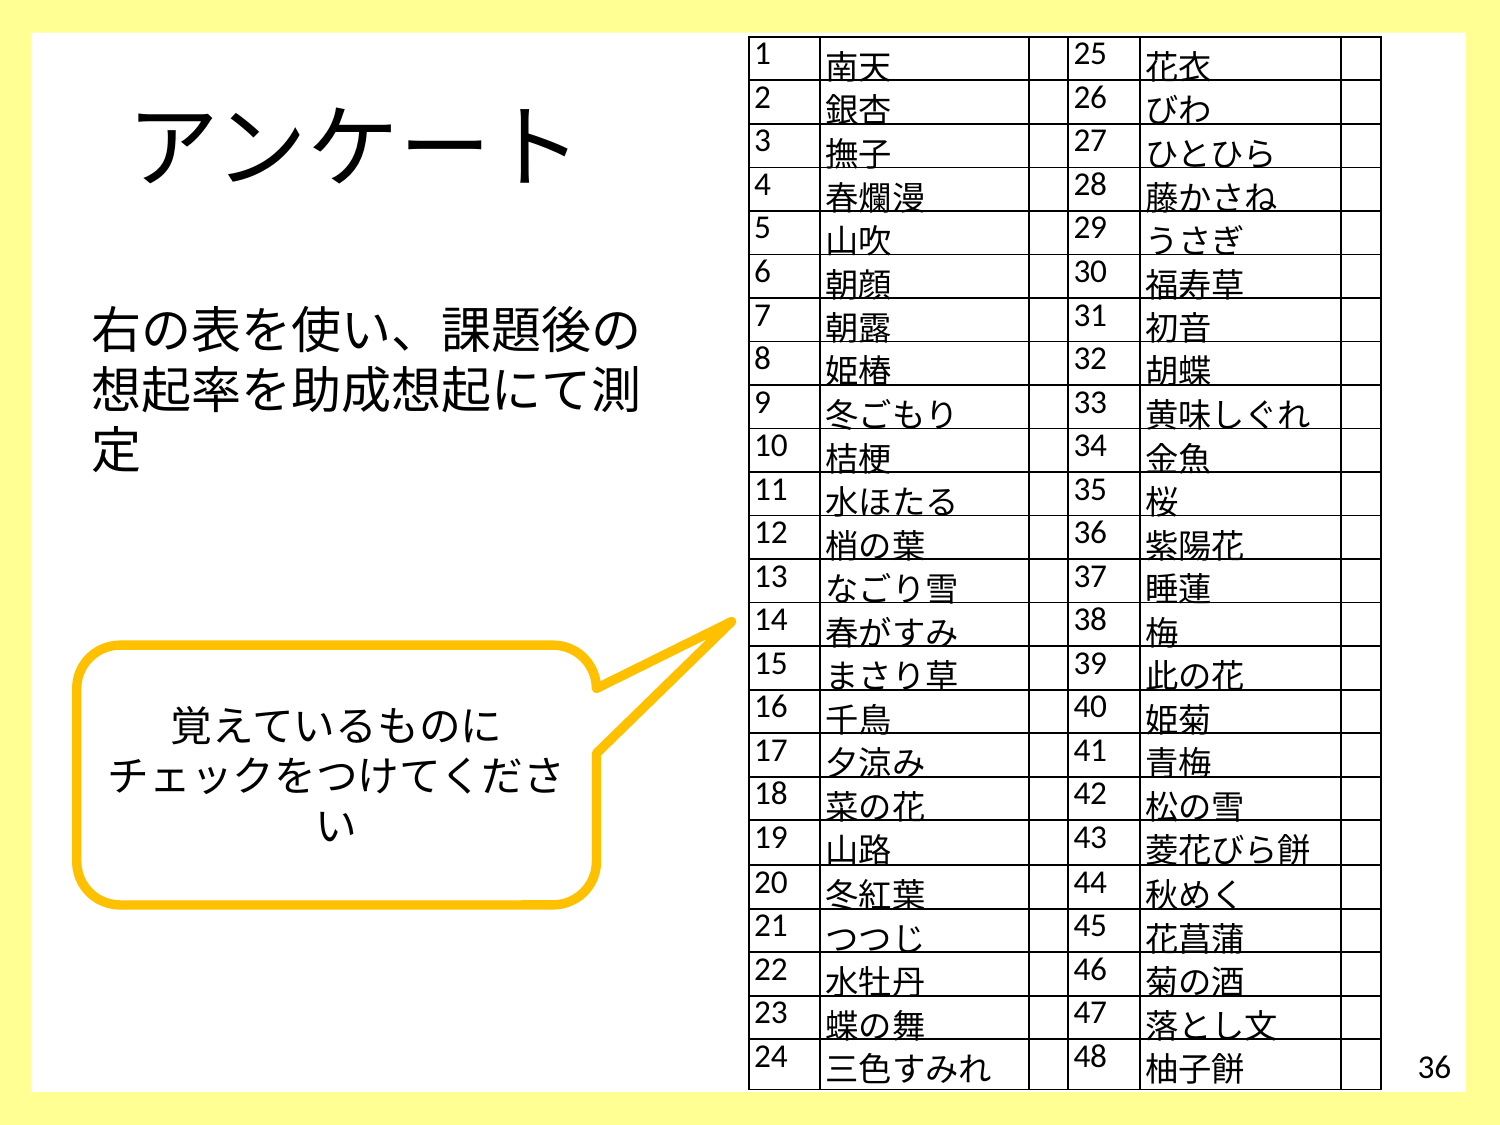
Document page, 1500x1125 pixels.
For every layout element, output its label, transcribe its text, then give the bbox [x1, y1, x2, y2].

table_cell 春がすみ [821, 603, 1028, 645]
table_header [1030, 38, 1067, 79]
table_cell [1030, 255, 1067, 297]
table_cell 18 [750, 778, 819, 819]
table_cell 冬紅葉 [821, 866, 1028, 908]
table_cell [1342, 997, 1380, 1038]
table_cell 山路 [821, 821, 1028, 864]
table_cell 金魚 [1141, 429, 1340, 471]
table_cell 20 [750, 866, 819, 908]
table_cell 40 [1069, 691, 1139, 732]
table_cell つつじ [821, 910, 1028, 951]
table_cell 13 [750, 560, 819, 602]
table_cell 水ほたる [821, 473, 1028, 515]
text_box 覚えているものに チェックをつけてください [74, 619, 734, 908]
table_cell [1030, 1040, 1067, 1089]
table_cell [1342, 386, 1380, 428]
table_cell 菱花びら餅 [1141, 821, 1340, 864]
table_cell 26 [1069, 81, 1139, 123]
table_cell 21 [750, 910, 819, 951]
table_cell 4 [750, 168, 819, 210]
table_cell 冬ごもり [821, 386, 1028, 428]
table_cell 35 [1069, 473, 1139, 515]
slide_number 36 [1387, 1035, 1467, 1090]
table_cell うさぎ [1141, 212, 1340, 254]
table_cell 福寿草 [1141, 255, 1340, 297]
table_cell [1030, 168, 1067, 210]
table_cell [1342, 560, 1380, 602]
table_header [1342, 38, 1380, 79]
table_cell 姫椿 [821, 342, 1028, 384]
table_cell [1030, 125, 1067, 167]
table_cell [1342, 953, 1380, 995]
table_cell 紫陽花 [1141, 516, 1340, 558]
table_cell 水牡丹 [821, 953, 1028, 995]
table_cell 39 [1069, 647, 1139, 689]
table_header 花衣 [1141, 38, 1340, 79]
table_cell [1342, 603, 1380, 645]
table_cell [1030, 691, 1067, 732]
table_cell [1030, 212, 1067, 254]
table_cell [1342, 1040, 1380, 1089]
table_cell [1030, 866, 1067, 908]
table_cell 菊の酒 [1141, 953, 1340, 995]
table_cell [1030, 997, 1067, 1038]
table_cell [1342, 778, 1380, 819]
table_cell 松の雪 [1141, 778, 1340, 819]
table_cell [1342, 516, 1380, 558]
table_cell 15 [750, 647, 819, 689]
table_cell 12 [750, 516, 819, 558]
table_cell 柚子餅 [1141, 1040, 1340, 1089]
table_cell 48 [1069, 1040, 1139, 1089]
table_cell 32 [1069, 342, 1139, 384]
text_box 右の表を使い、課題後の想起率を助成想起にて測定 [76, 290, 703, 486]
table_cell 31 [1069, 299, 1139, 341]
table_cell 胡蝶 [1141, 342, 1340, 384]
table_cell 27 [1069, 125, 1139, 167]
table_cell 朝顔 [821, 255, 1028, 297]
table_cell 菜の花 [821, 778, 1028, 819]
table_cell 22 [750, 953, 819, 995]
table_cell 落とし文 [1141, 997, 1340, 1038]
table_cell 姫菊 [1141, 691, 1340, 732]
table_cell 14 [750, 603, 819, 645]
table_cell 33 [1069, 386, 1139, 428]
table_cell 初音 [1141, 299, 1340, 341]
table_cell [1030, 386, 1067, 428]
table_cell [1342, 125, 1380, 167]
table_cell 三色すみれ [821, 1040, 1028, 1089]
table_cell [1342, 81, 1380, 123]
table_cell 夕涼み [821, 734, 1028, 776]
table_cell [1030, 821, 1067, 864]
table_cell 青梅 [1141, 734, 1340, 776]
table_cell 38 [1069, 603, 1139, 645]
table_cell 11 [750, 473, 819, 515]
table_cell [1342, 168, 1380, 210]
table_cell まさり草 [821, 647, 1028, 689]
table_cell 撫子 [821, 125, 1028, 167]
table_cell 24 [750, 1040, 819, 1089]
table_cell [1030, 299, 1067, 341]
table_cell 34 [1069, 429, 1139, 471]
table_cell [1030, 429, 1067, 471]
table_cell [1342, 473, 1380, 515]
table_cell [1342, 429, 1380, 471]
table_cell 19 [750, 821, 819, 864]
table_cell 36 [1069, 516, 1139, 558]
table_cell [1030, 953, 1067, 995]
table_cell 7 [750, 299, 819, 341]
table_cell 朝露 [821, 299, 1028, 341]
table_cell [1342, 691, 1380, 732]
table_cell 桔梗 [821, 429, 1028, 471]
table_cell 梅 [1141, 603, 1340, 645]
table_cell [1030, 516, 1067, 558]
text_box [0, 0, 1500, 1125]
table_cell 6 [750, 255, 819, 297]
table_cell [1342, 212, 1380, 254]
table_cell [1342, 647, 1380, 689]
table_cell 2 [750, 81, 819, 123]
table_cell [1030, 778, 1067, 819]
table_cell [1030, 734, 1067, 776]
table_cell なごり雪 [821, 560, 1028, 602]
table_cell 46 [1069, 953, 1139, 995]
table_cell [1342, 299, 1380, 341]
table_cell [1030, 342, 1067, 384]
table_cell 千鳥 [821, 691, 1028, 732]
table_cell [1342, 255, 1380, 297]
table_cell [1342, 866, 1380, 908]
table_cell [1030, 603, 1067, 645]
text_box [33, 0, 1500, 1090]
table_cell 10 [750, 429, 819, 471]
table_cell 黄味しぐれ [1141, 386, 1340, 428]
table_cell 春爛漫 [821, 168, 1028, 210]
table_cell [1030, 560, 1067, 602]
table_cell 睡蓮 [1141, 560, 1340, 602]
table_cell 44 [1069, 866, 1139, 908]
table_header 1 [750, 38, 819, 79]
table_cell [1030, 473, 1067, 515]
table_header 25 [1069, 38, 1139, 79]
table_cell 16 [750, 691, 819, 732]
table_cell 41 [1069, 734, 1139, 776]
table_cell [1342, 342, 1380, 384]
table_cell 5 [750, 212, 819, 254]
table_cell [1030, 910, 1067, 951]
table_cell [1342, 910, 1380, 951]
table_cell [1030, 647, 1067, 689]
table_cell 秋めく [1141, 866, 1340, 908]
table_cell 銀杏 [821, 81, 1028, 123]
table_cell [1342, 821, 1380, 864]
table_cell 9 [750, 386, 819, 428]
table_cell ひとひら [1141, 125, 1340, 167]
table_cell [1342, 734, 1380, 776]
table_cell 42 [1069, 778, 1139, 819]
table_cell 藤かさね [1141, 168, 1340, 210]
table_cell 此の花 [1141, 647, 1340, 689]
table_cell [1030, 81, 1067, 123]
table_cell 28 [1069, 168, 1139, 210]
table_cell 蝶の舞 [821, 997, 1028, 1038]
table_cell 23 [750, 997, 819, 1038]
table_cell びわ [1141, 81, 1340, 123]
table_cell 43 [1069, 821, 1139, 864]
table_cell 花菖蒲 [1141, 910, 1340, 951]
table_cell 29 [1069, 212, 1139, 254]
table_cell 3 [750, 125, 819, 167]
title アンケート [76, 78, 634, 209]
table_cell 47 [1069, 997, 1139, 1038]
table_cell 45 [1069, 910, 1139, 951]
table_cell 17 [750, 734, 819, 776]
table_cell 37 [1069, 560, 1139, 602]
table_cell 梢の葉 [821, 516, 1028, 558]
table_header 南天 [821, 38, 1028, 79]
table_cell 8 [750, 342, 819, 384]
table_cell 山吹 [821, 212, 1028, 254]
table_cell 30 [1069, 255, 1139, 297]
table_cell 桜 [1141, 473, 1340, 515]
